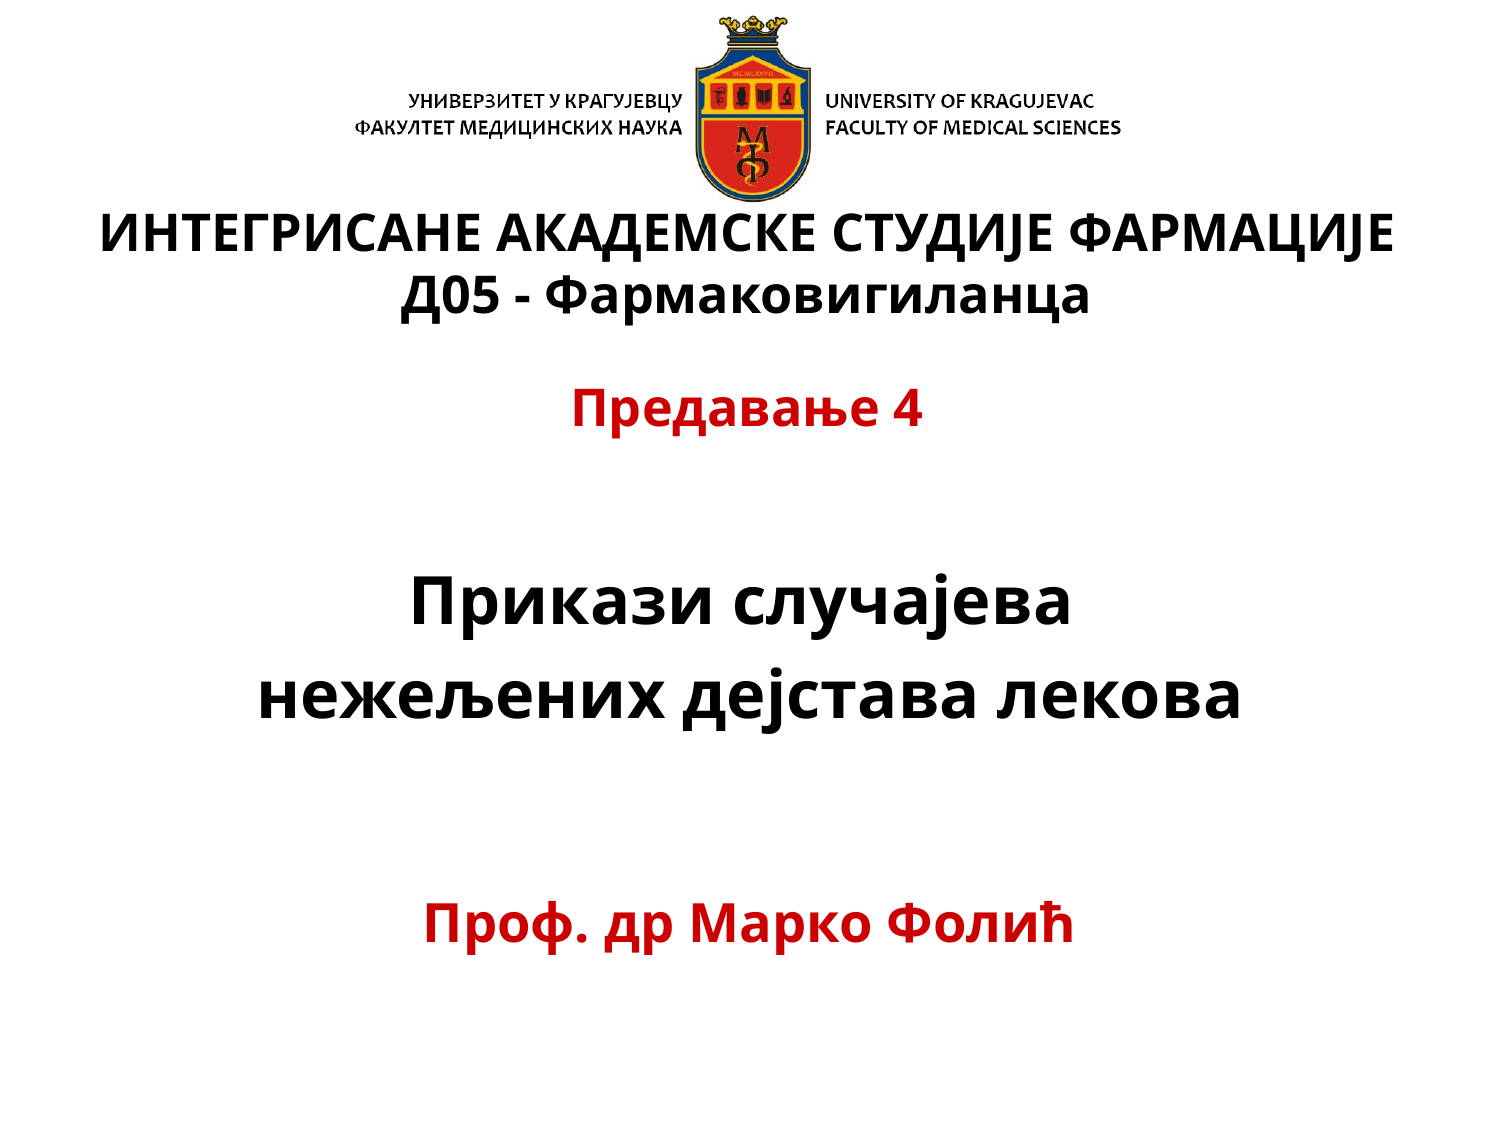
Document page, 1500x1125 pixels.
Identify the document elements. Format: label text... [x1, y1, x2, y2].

picture [324, 7, 1152, 209]
title ИНТЕГРИСАНЕ АКАДЕМСКЕ СТУДИЈЕ ФАРМАЦИЈЕ Д05 - Фармаковигиланца Предавање 4 [11, 202, 1483, 445]
subtitle Прикази случајева нежељених дејстава лекова Проф. др Марко Фолић [29, 550, 1471, 1071]
